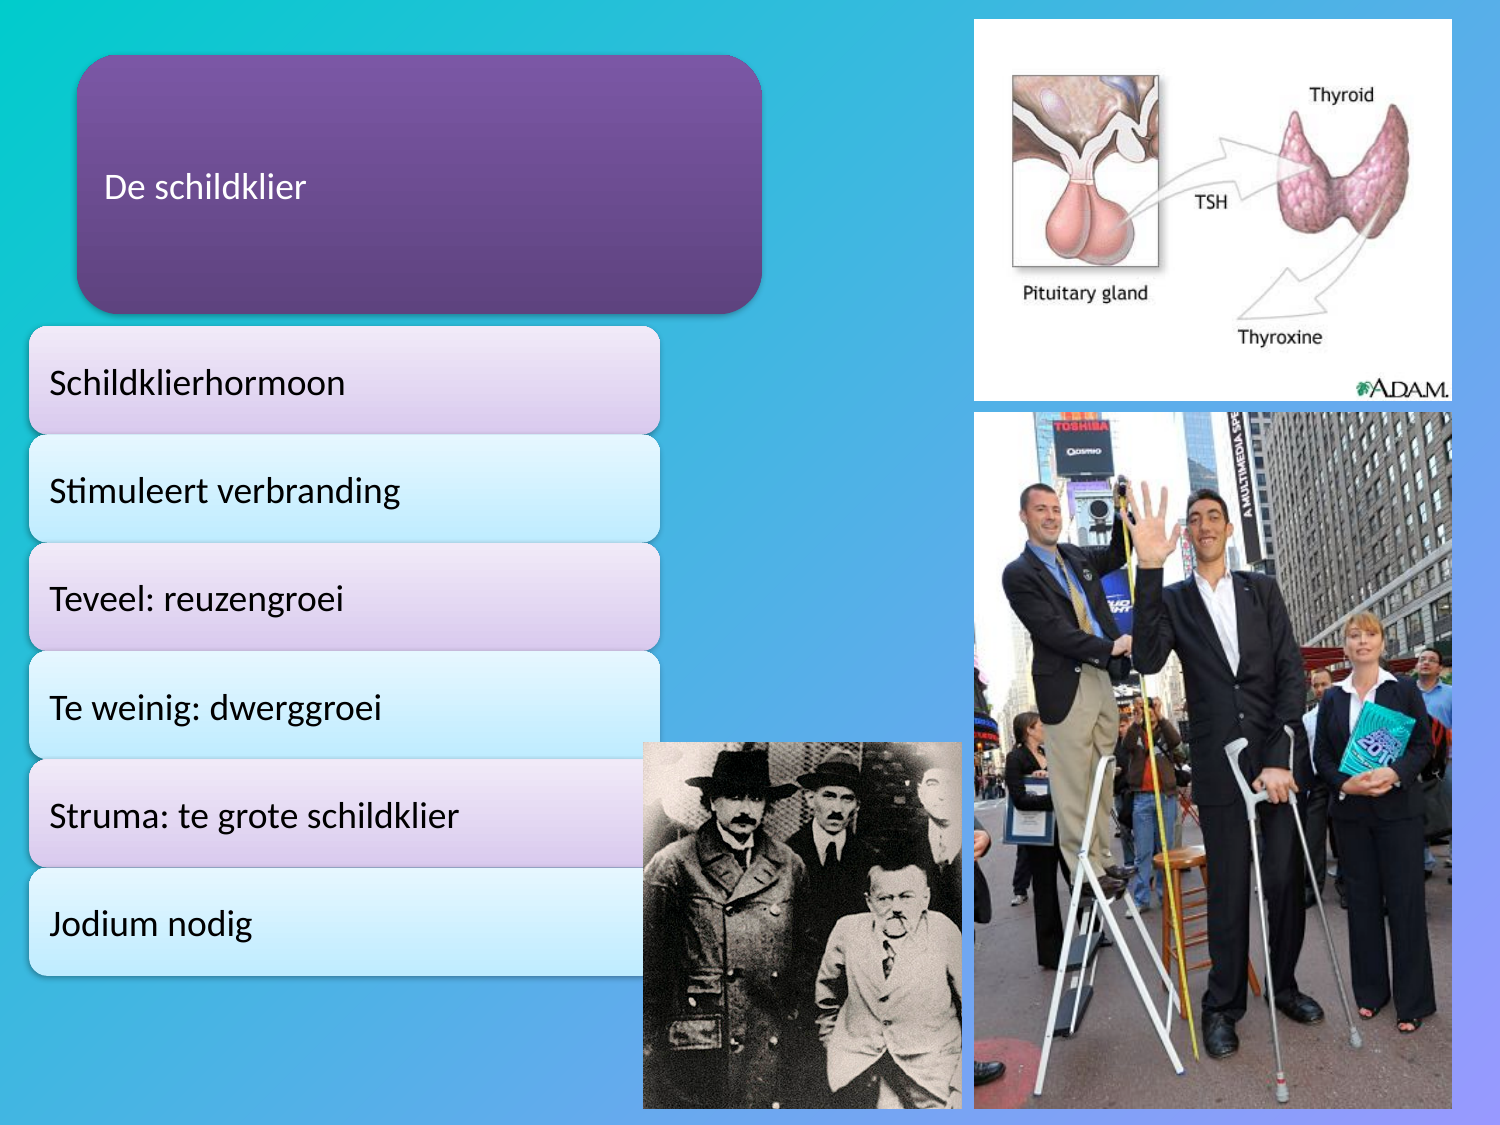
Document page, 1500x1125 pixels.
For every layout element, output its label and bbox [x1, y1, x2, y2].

picture [643, 741, 962, 1109]
picture [974, 412, 1452, 1109]
picture [974, 18, 1452, 401]
list [29, 326, 661, 977]
text_box [76, 54, 763, 315]
